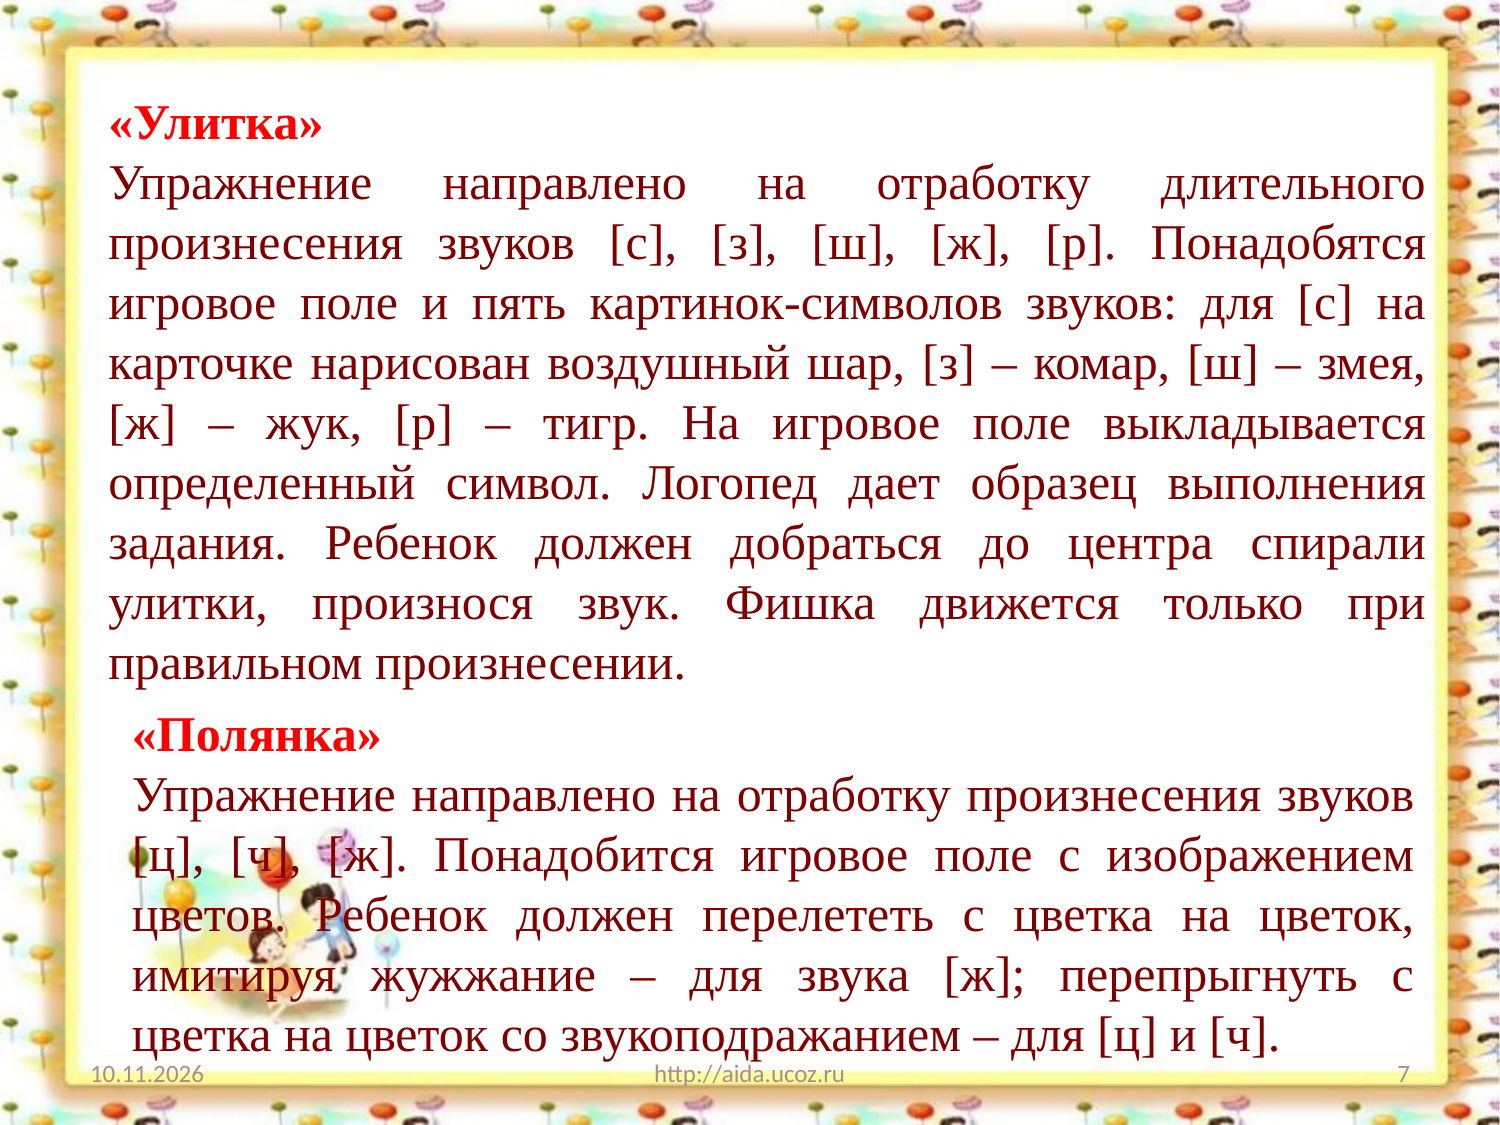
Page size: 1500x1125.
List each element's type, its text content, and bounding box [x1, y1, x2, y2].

footer http://aida.ucoz.ru [512, 1070, 988, 1103]
text_box «Полянка» Упражнение направлено на отработку произнесения звуков [ц], [ч], [ж]. Понадобится игровое поле с изображением цветов. Ребенок должен перелететь с цветка на цветок, имитируя жужжание – для звука [ж]; перепрыгнуть с цветка на цветок со звукоподражанием – для [ц] и [ч]. [117, 644, 1430, 1070]
slide_number 7 [1074, 1070, 1425, 1103]
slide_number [75, 1042, 425, 1103]
text_box «Улитка» Упражнение направлено на отработку длительного произнесения звуков [с], [з], [ш], [ж], [р]. Понадобятся игровое поле и пять картинок-символов звуков: для [с] на карточке нарисован воздушный шар, [з] – комар, [ш] – змея, [ж] – жук, [р] – тигр. На игровое поле выкладывается определенный символ. Логопед дает образец выполнения задания. Ребенок должен добраться до центра спирали улитки, произнося звук. Фишка движется только при правильном произнесении. [93, 81, 1442, 697]
picture [0, 0, 1500, 1125]
